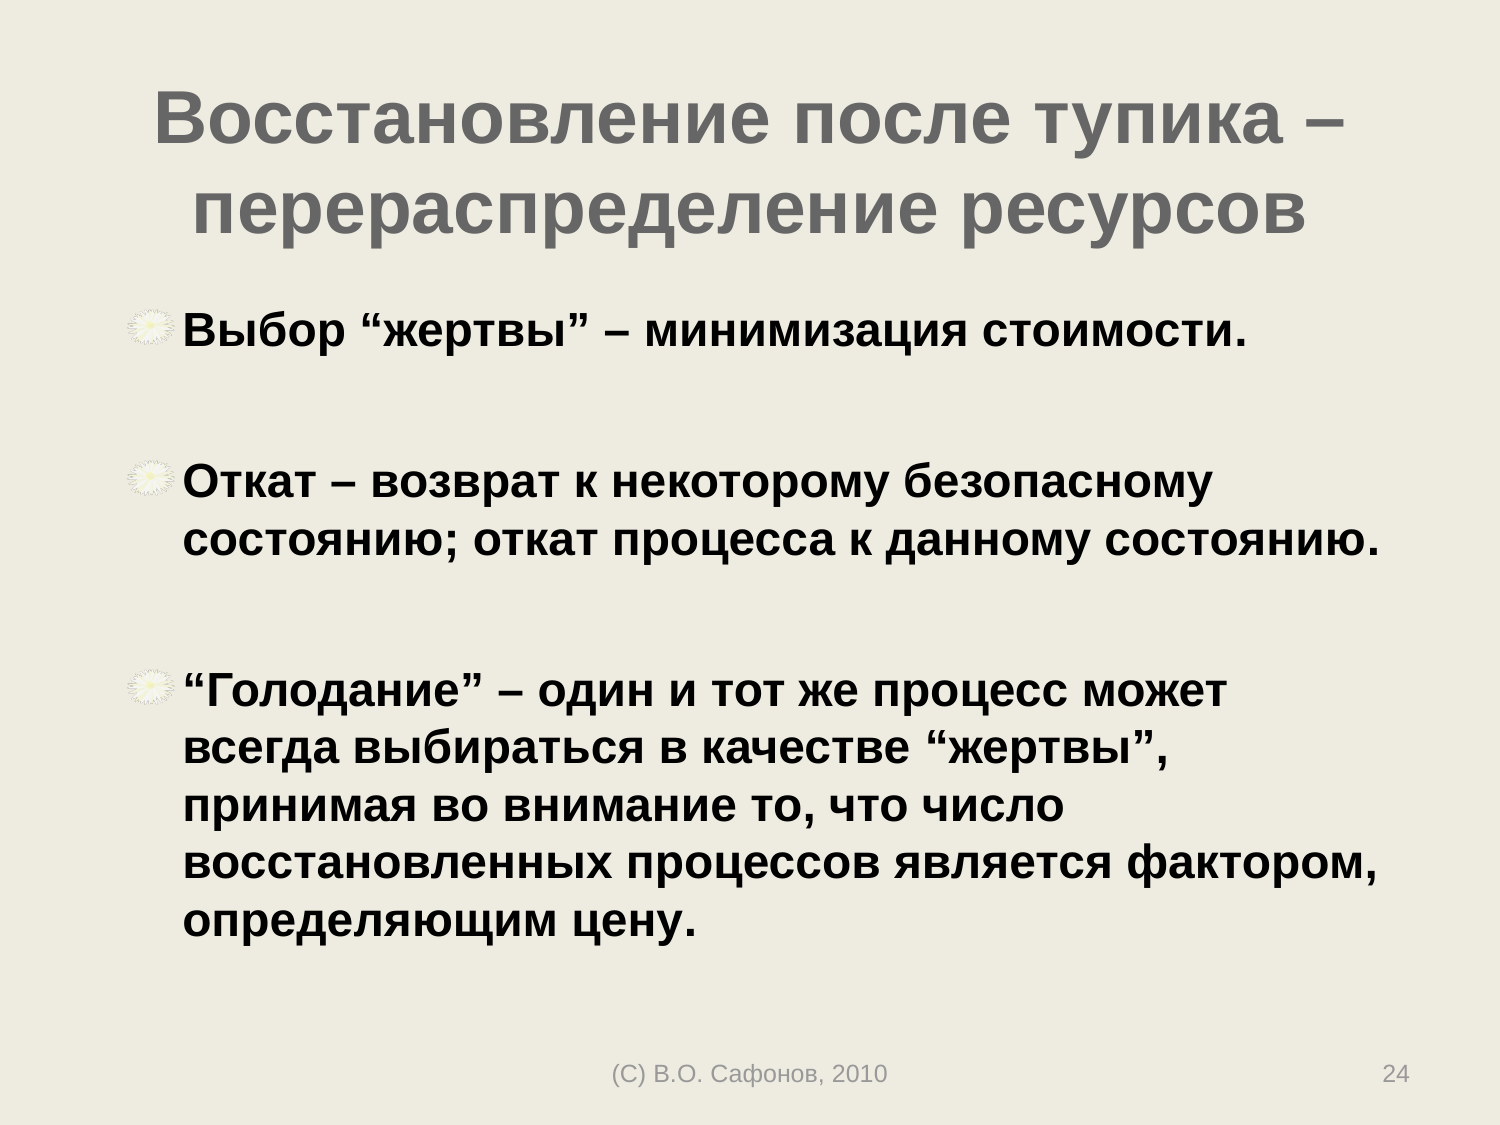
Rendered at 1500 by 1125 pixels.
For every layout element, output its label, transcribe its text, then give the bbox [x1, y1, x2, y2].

picture [127, 669, 175, 705]
text_box (C) В.О. Сафонов, 2010 [512, 1042, 988, 1103]
text_box 24 [1074, 1042, 1425, 1103]
list Выбор “жертвы” – минимизация стоимости. Откат – возврат к некоторому безопасному состоянию; откат процесса к данному состоянию. “Голодание” – один и тот же процесс может всегда выбираться в качестве “жертвы”, принимая во внимание то, что число восстановленных процессов является фактором, определяющим цену. [112, 290, 1400, 1004]
title Восстановление после тупика – перераспределение ресурсов [74, 49, 1426, 268]
picture [127, 460, 175, 496]
picture [127, 309, 175, 345]
